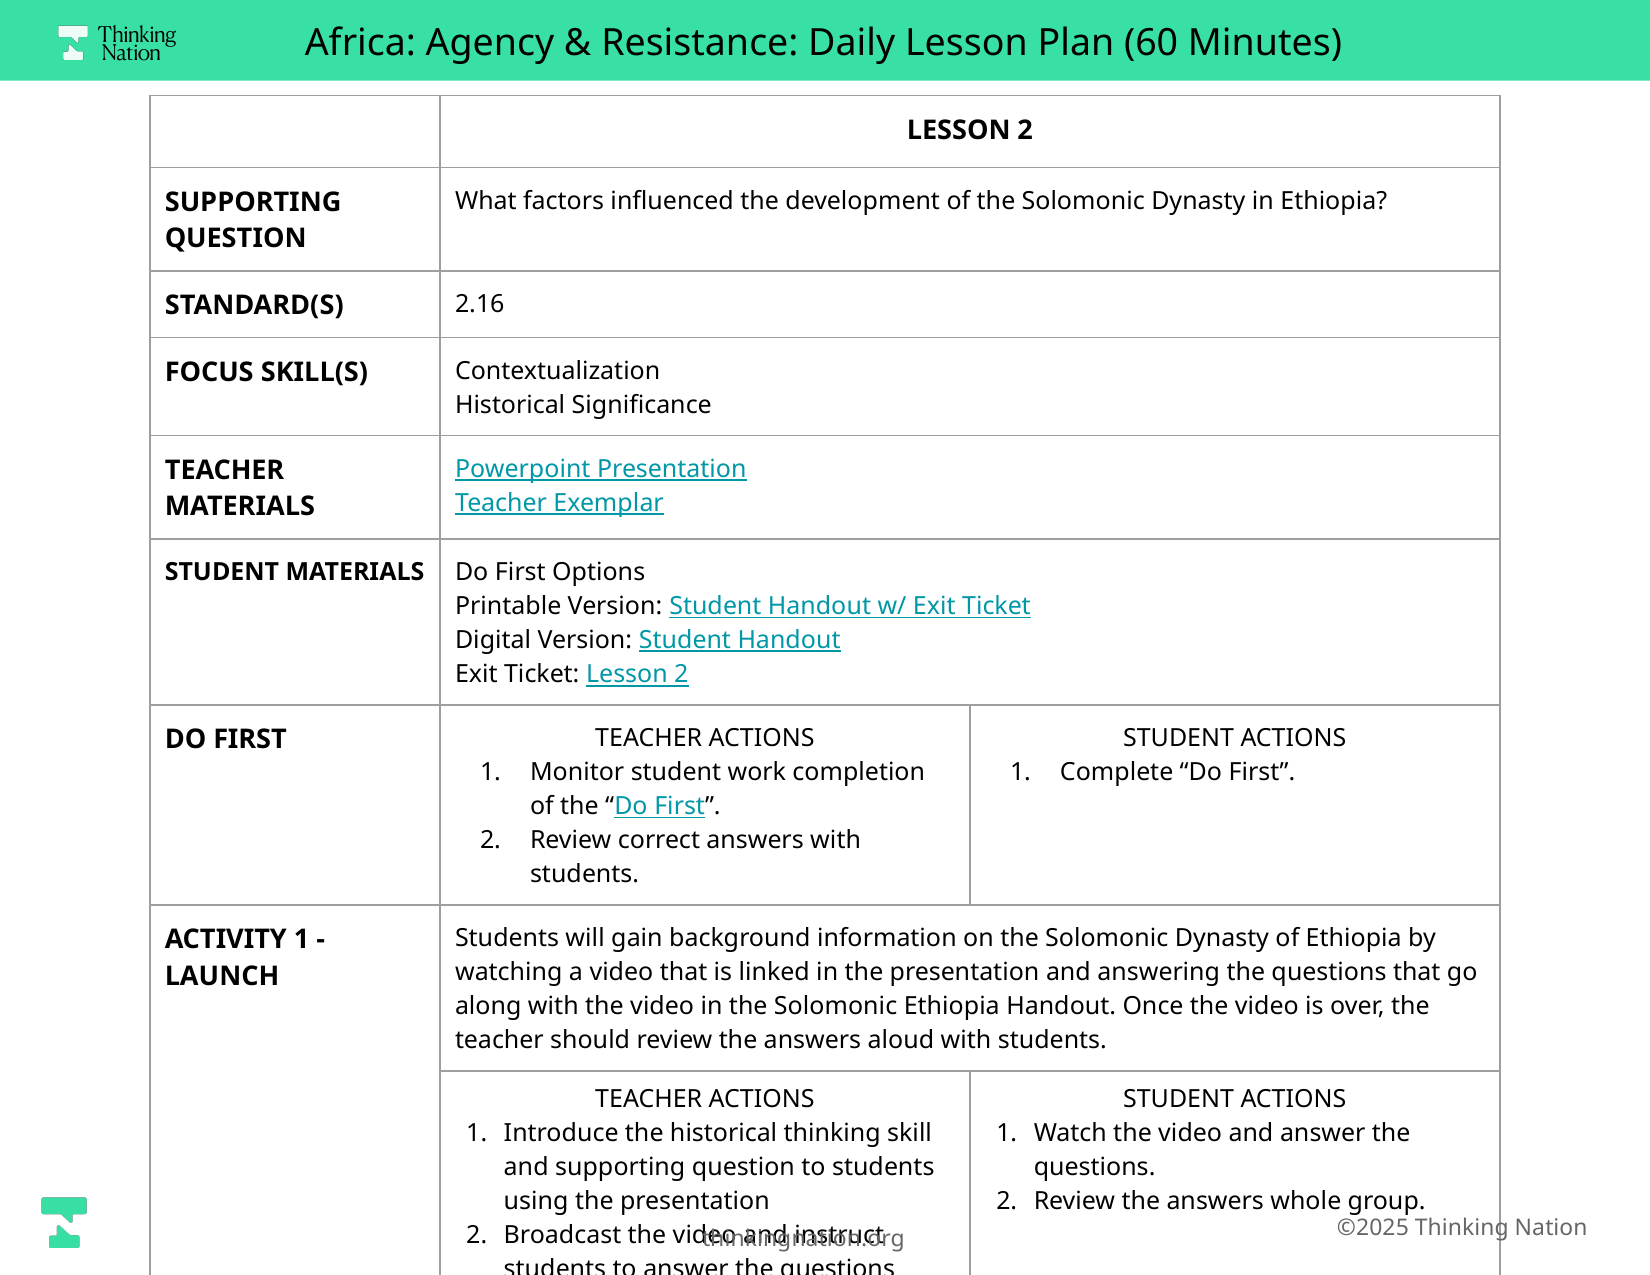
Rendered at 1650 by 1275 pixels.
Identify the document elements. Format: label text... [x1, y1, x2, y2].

text_box ©2025 Thinking Nation [1302, 1197, 1605, 1248]
picture [28, 1186, 100, 1258]
table_cell Students will gain background information on the Solomonic Dynasty of Ethiopia by watching a video that is linked in the presentation and answering the questions that go along with the video in the Solomonic Ethiopia Handout. Once the video is over, the teacher should review the answers aloud with students. [441, 906, 1499, 1070]
table_cell Do First Options Printable Version: Student Handout w/ Exit Ticket Digital Version: Student Handout Exit Ticket: Lesson 2 [441, 540, 1499, 704]
table_cell What factors influenced the development of the Solomonic Dynasty in Ethiopia? [441, 168, 1499, 270]
text_box Africa: Agency & Resistance: Daily Lesson Plan (60 Minutes) [0, 0, 1650, 81]
table_cell STUDENT ACTIONS Complete “Do First”. [971, 706, 1499, 904]
picture [45, 14, 180, 85]
table_cell STUDENT MATERIALS [151, 540, 439, 704]
table_cell SUPPORTING QUESTION [151, 168, 439, 270]
table_cell TEACHER MATERIALS [151, 436, 439, 538]
table_cell Contextualization Historical Significance [441, 338, 1499, 435]
table_cell STUDENT ACTIONS Watch the video and answer the questions. Review the answers whole group. [971, 1072, 1499, 1275]
table_cell ACTIVITY 1 - LAUNCH [151, 906, 439, 1275]
table_header [151, 96, 439, 167]
table_header LESSON 2 [441, 96, 1499, 167]
table_cell 2.16 [441, 272, 1499, 337]
table_cell TEACHER ACTIONS Introduce the historical thinking skill and supporting question to students using the presentation Broadcast the video and instruct students to answer the questions along with the video in their handout on page 1. Review the answers whole group [441, 1072, 969, 1275]
table_cell TEACHER ACTIONS Monitor student work completion of the “Do First”. Review correct answers with students. [441, 706, 969, 904]
table_cell DO FIRST [151, 706, 439, 904]
table_cell STANDARD(S) [151, 272, 439, 337]
table_cell FOCUS SKILL(S) [151, 338, 439, 435]
text_box thinkingnation.org [652, 1207, 955, 1258]
table_cell Powerpoint Presentation Teacher Exemplar [441, 436, 1499, 538]
